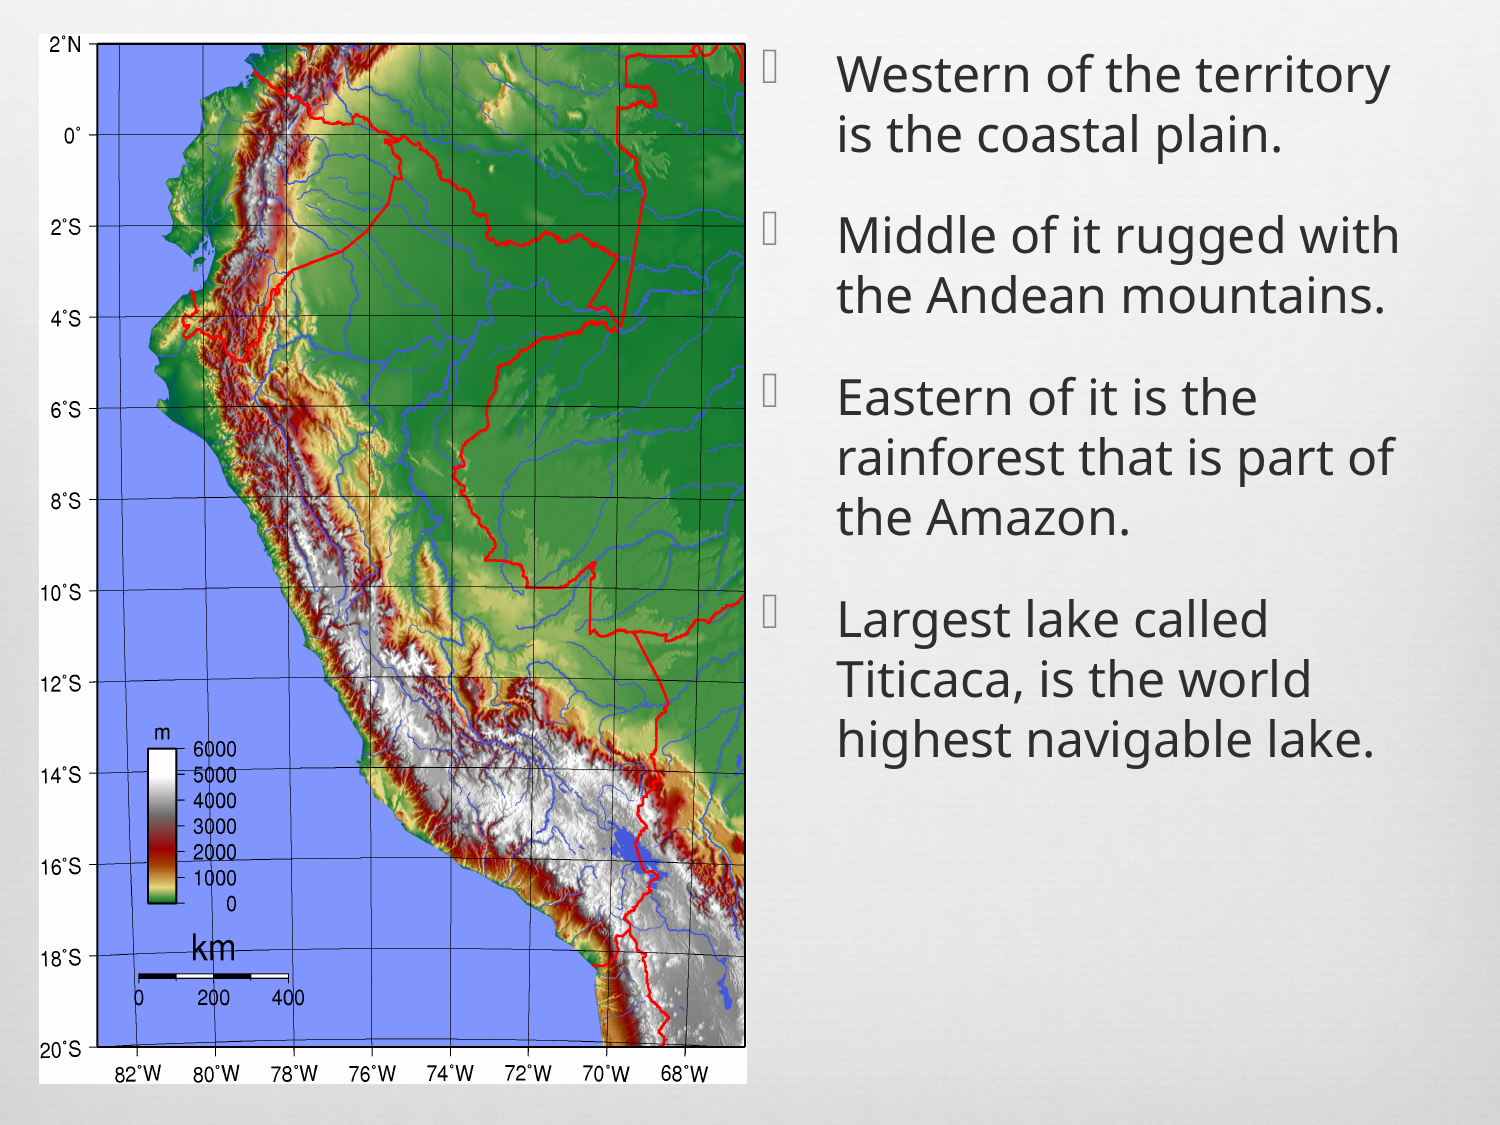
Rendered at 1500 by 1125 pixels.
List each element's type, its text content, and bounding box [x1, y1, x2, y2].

picture [38, 34, 747, 1085]
list Western of the territory is the coastal plain. Middle of it rugged with the Andean mountains. Eastern of it is the rainforest that is part of the Amazon. Largest lake called Titicaca, is the world highest navigable lake. [748, 34, 1448, 1084]
